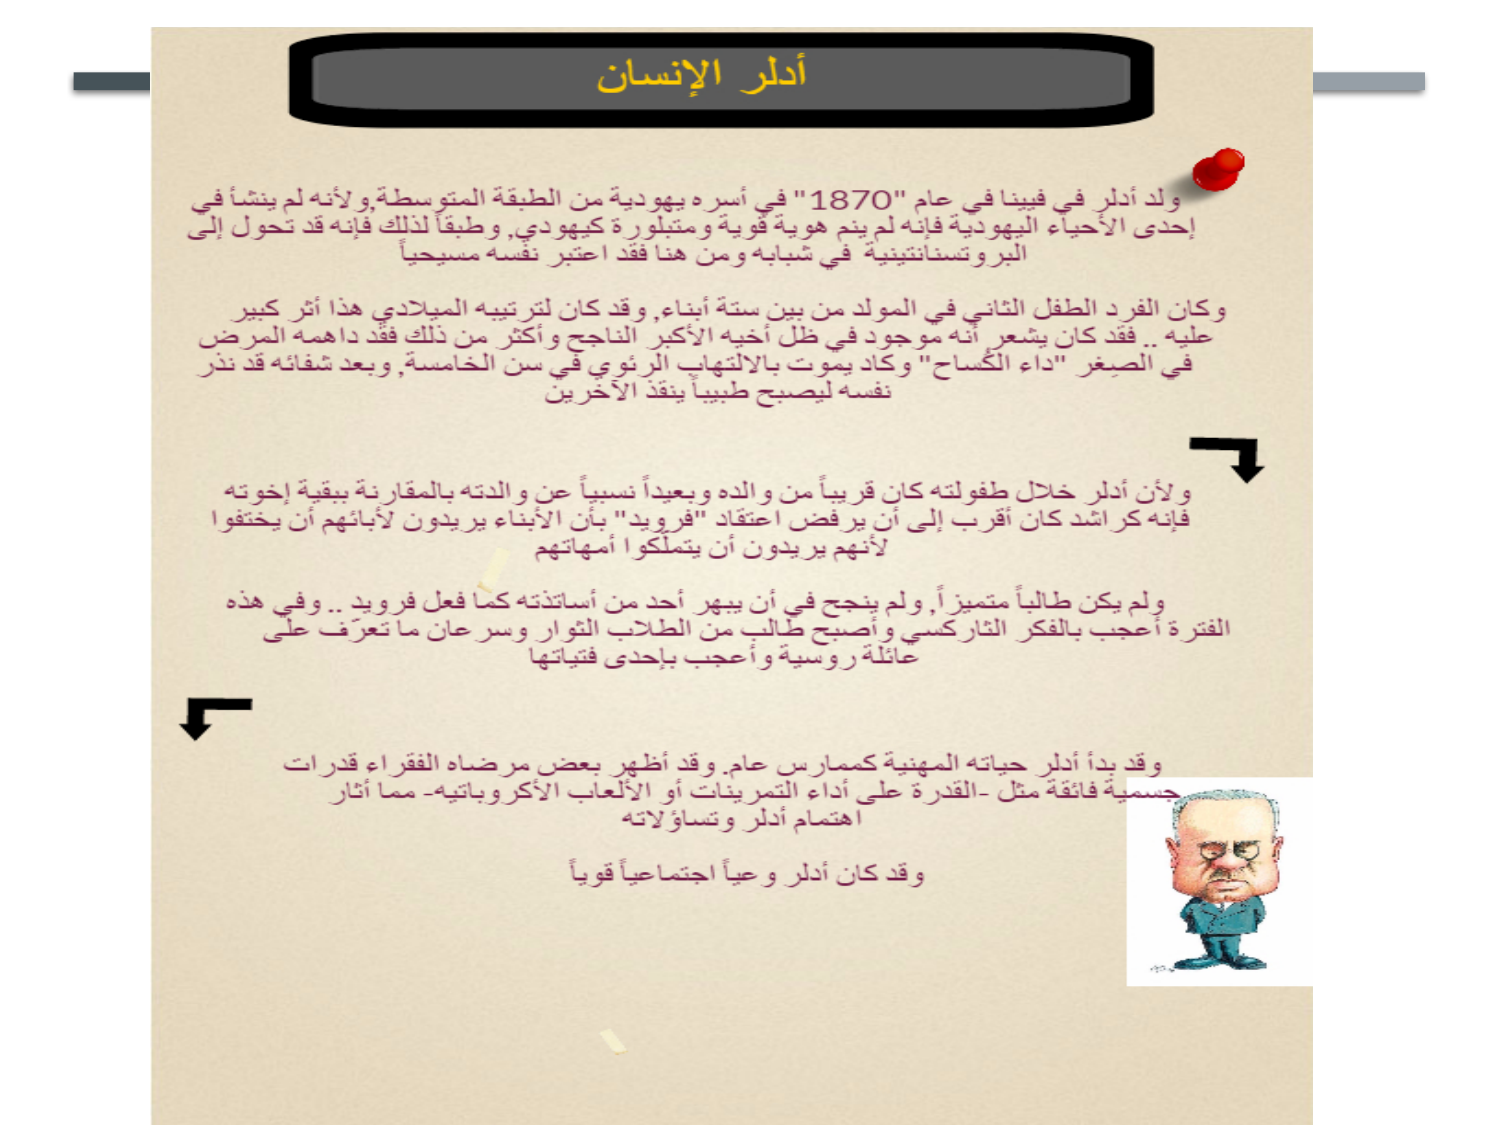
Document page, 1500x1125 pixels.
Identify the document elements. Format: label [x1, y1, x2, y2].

picture [149, 26, 1313, 1125]
